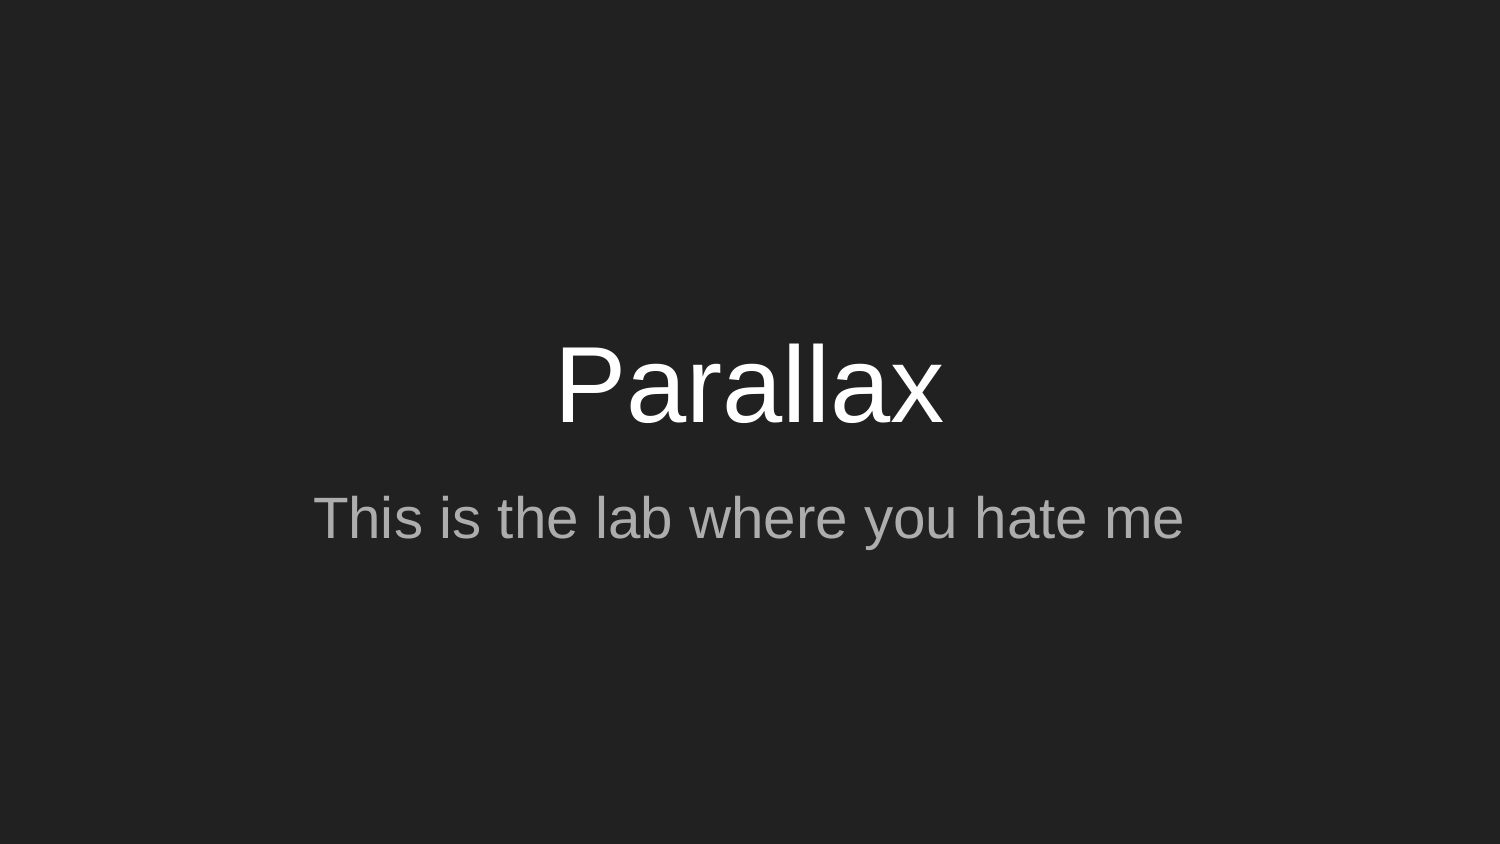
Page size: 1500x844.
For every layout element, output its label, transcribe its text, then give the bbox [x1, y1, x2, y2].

title Parallax [51, 122, 1449, 459]
subtitle This is the lab where you hate me [51, 464, 1449, 595]
